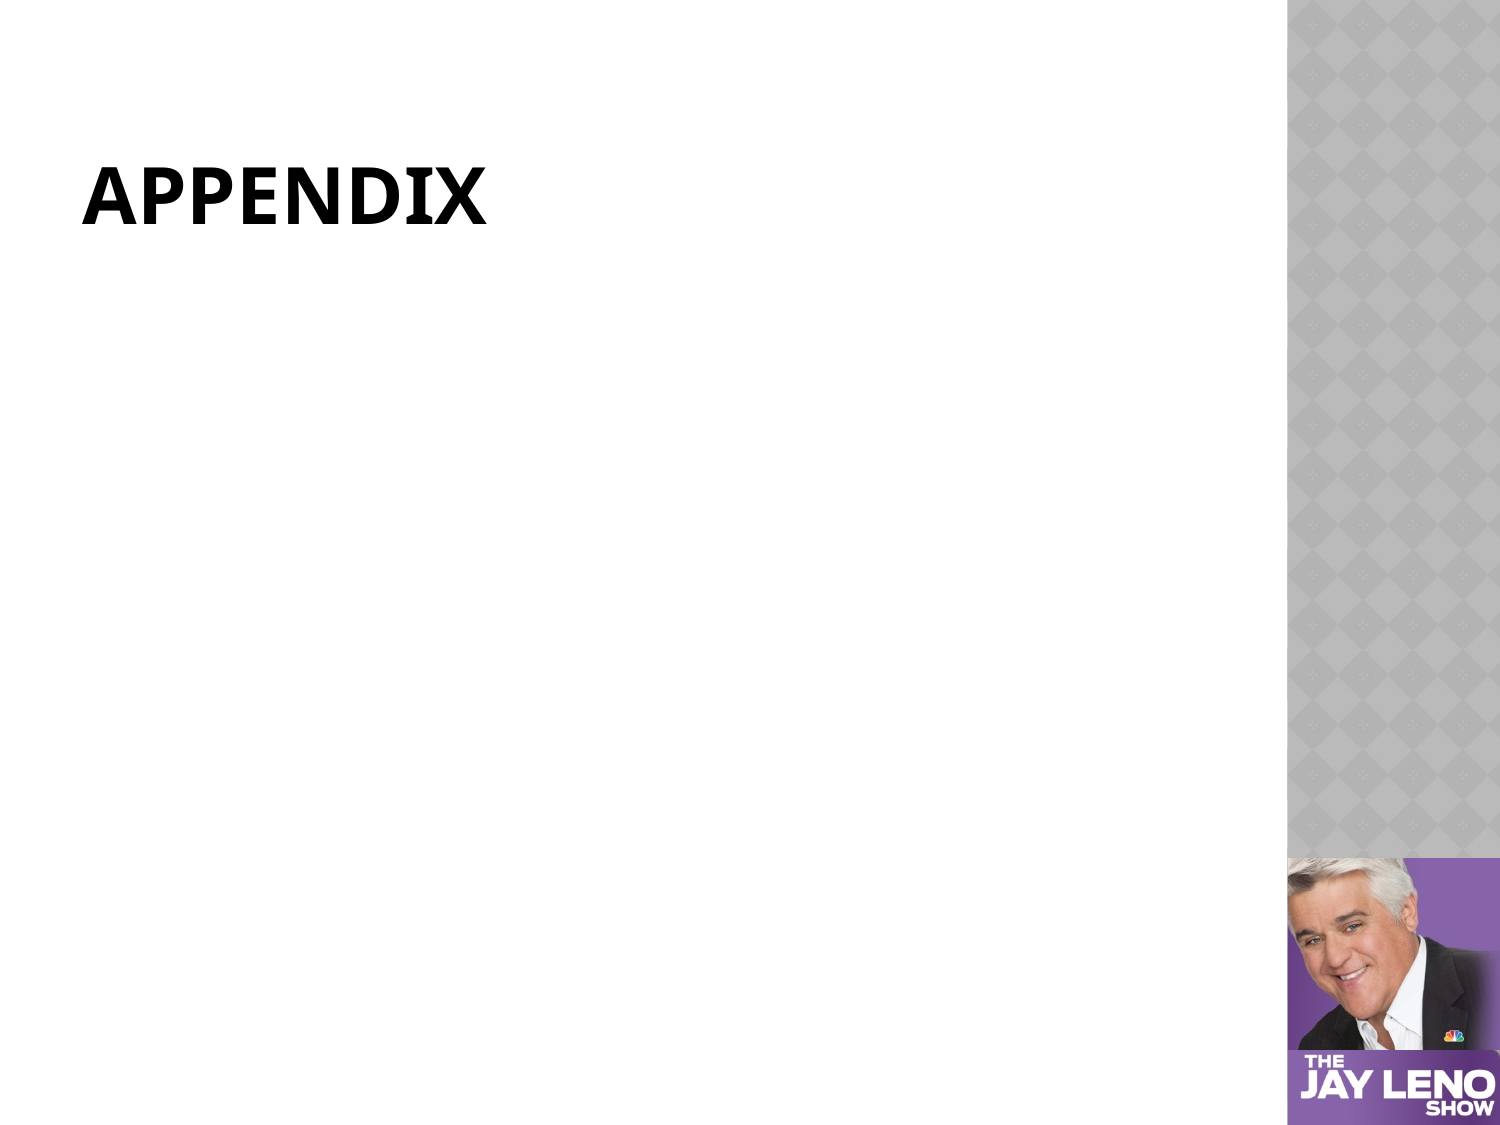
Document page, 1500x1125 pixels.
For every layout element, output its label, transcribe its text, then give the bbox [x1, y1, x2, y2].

picture [1287, 858, 1500, 1125]
title Appendix [75, 52, 1263, 240]
